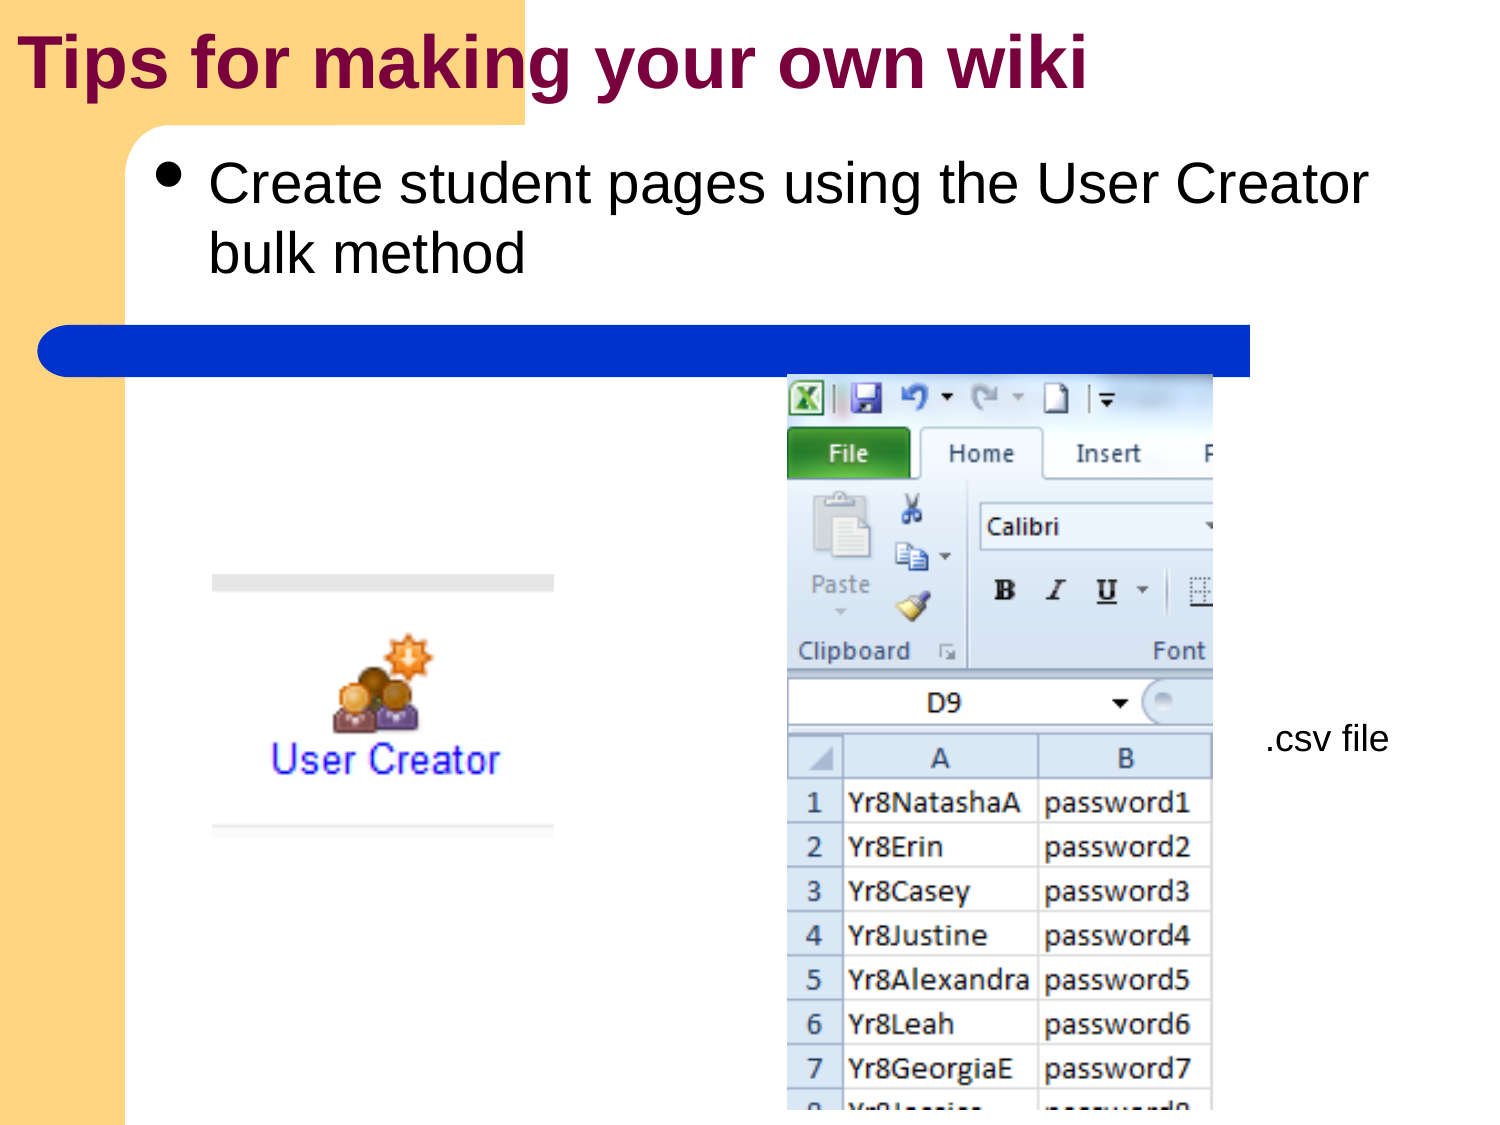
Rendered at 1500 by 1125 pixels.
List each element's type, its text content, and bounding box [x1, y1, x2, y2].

picture [212, 574, 554, 838]
picture [787, 374, 1213, 1111]
list Create student pages using the User Creator bulk method [137, 137, 1451, 238]
title Tips for making your own wiki [2, 5, 1413, 113]
text_box .csv file [1249, 706, 1413, 766]
